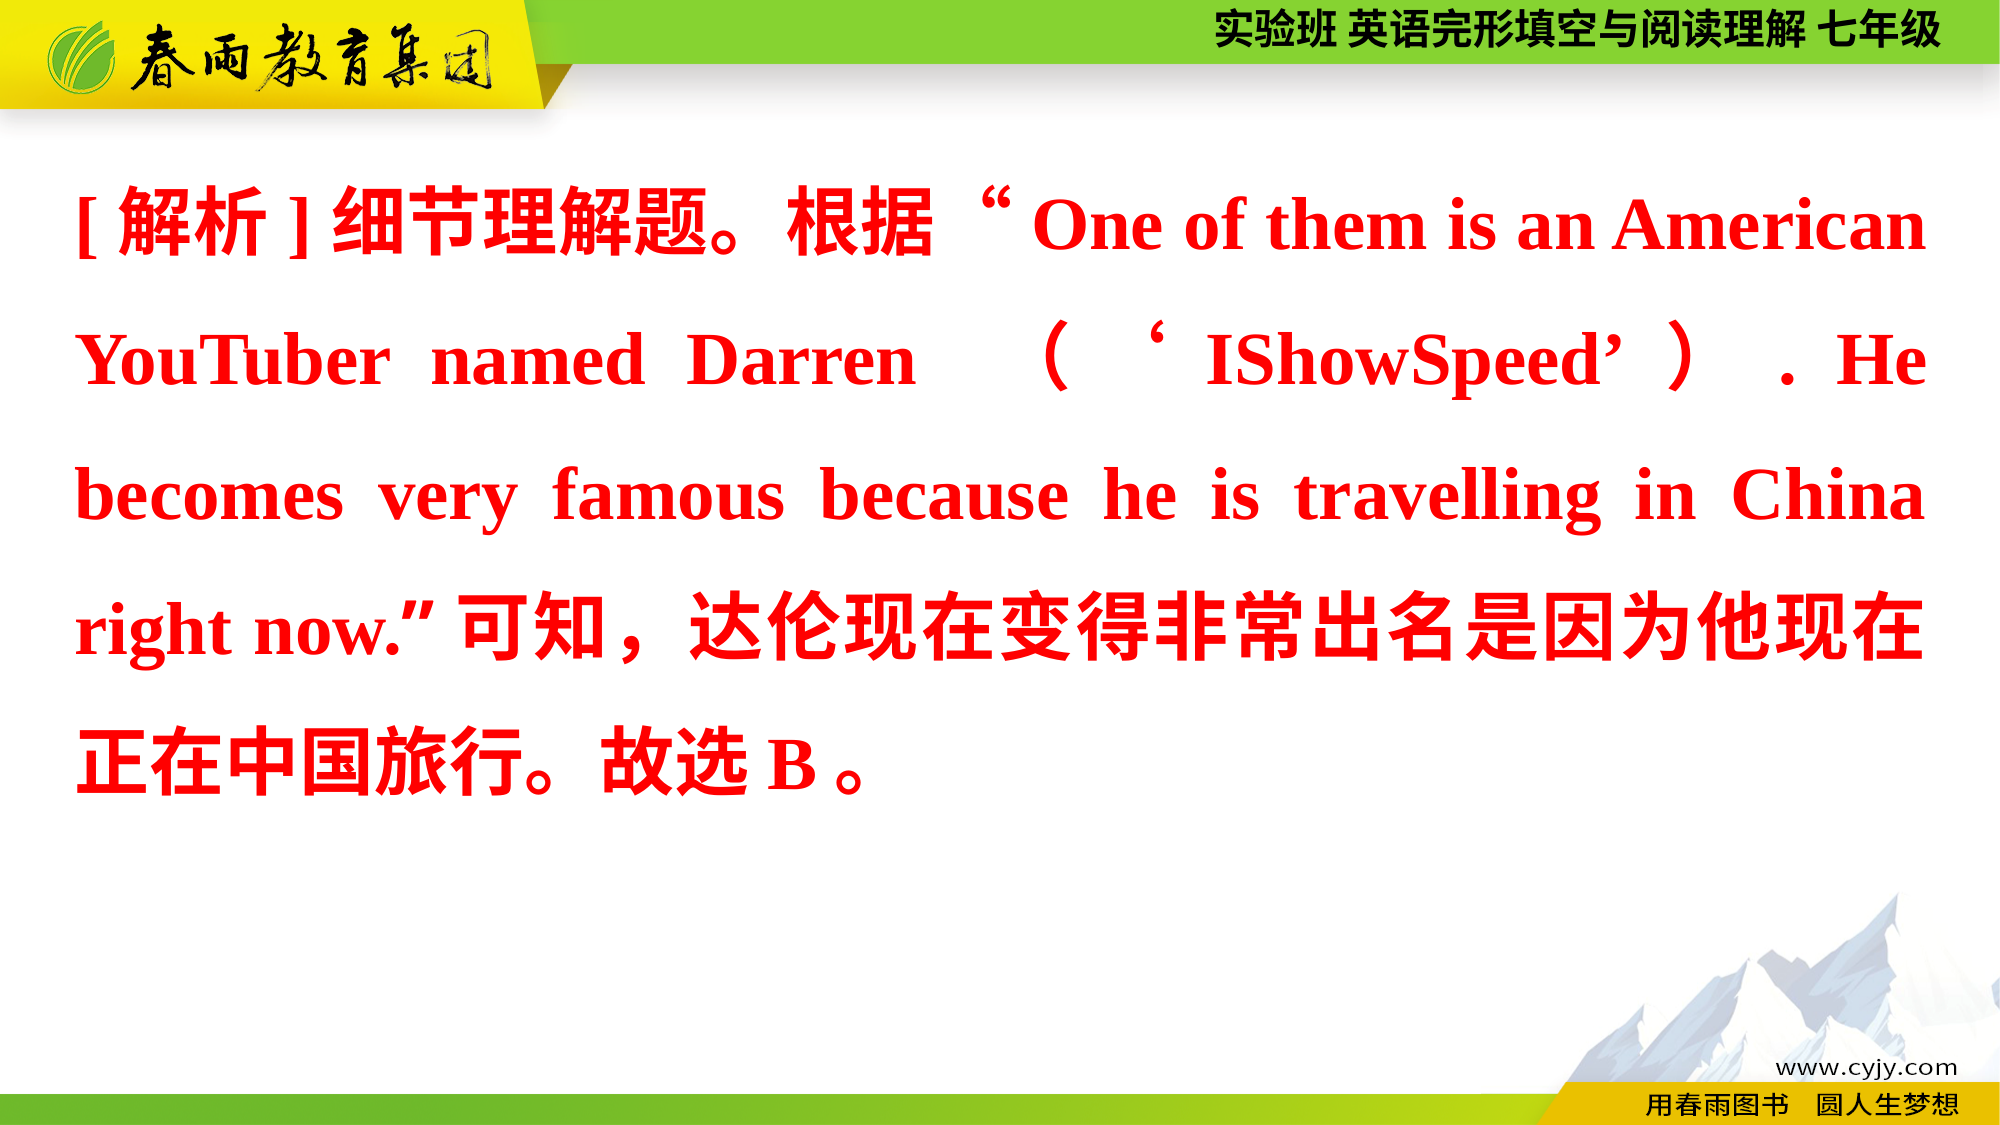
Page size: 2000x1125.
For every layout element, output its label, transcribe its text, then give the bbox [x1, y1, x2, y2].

list [解析]细节理解题。根据“One of them is an American YouTuber named Darren （‘IShowSpeed’）. He becomes very famous because he is travelling in China right now.”可知，达伦现在变得非常出名是因为他现在正在中国旅行。故选B。 [59, 122, 1944, 802]
picture [0, 0, 2000, 1125]
